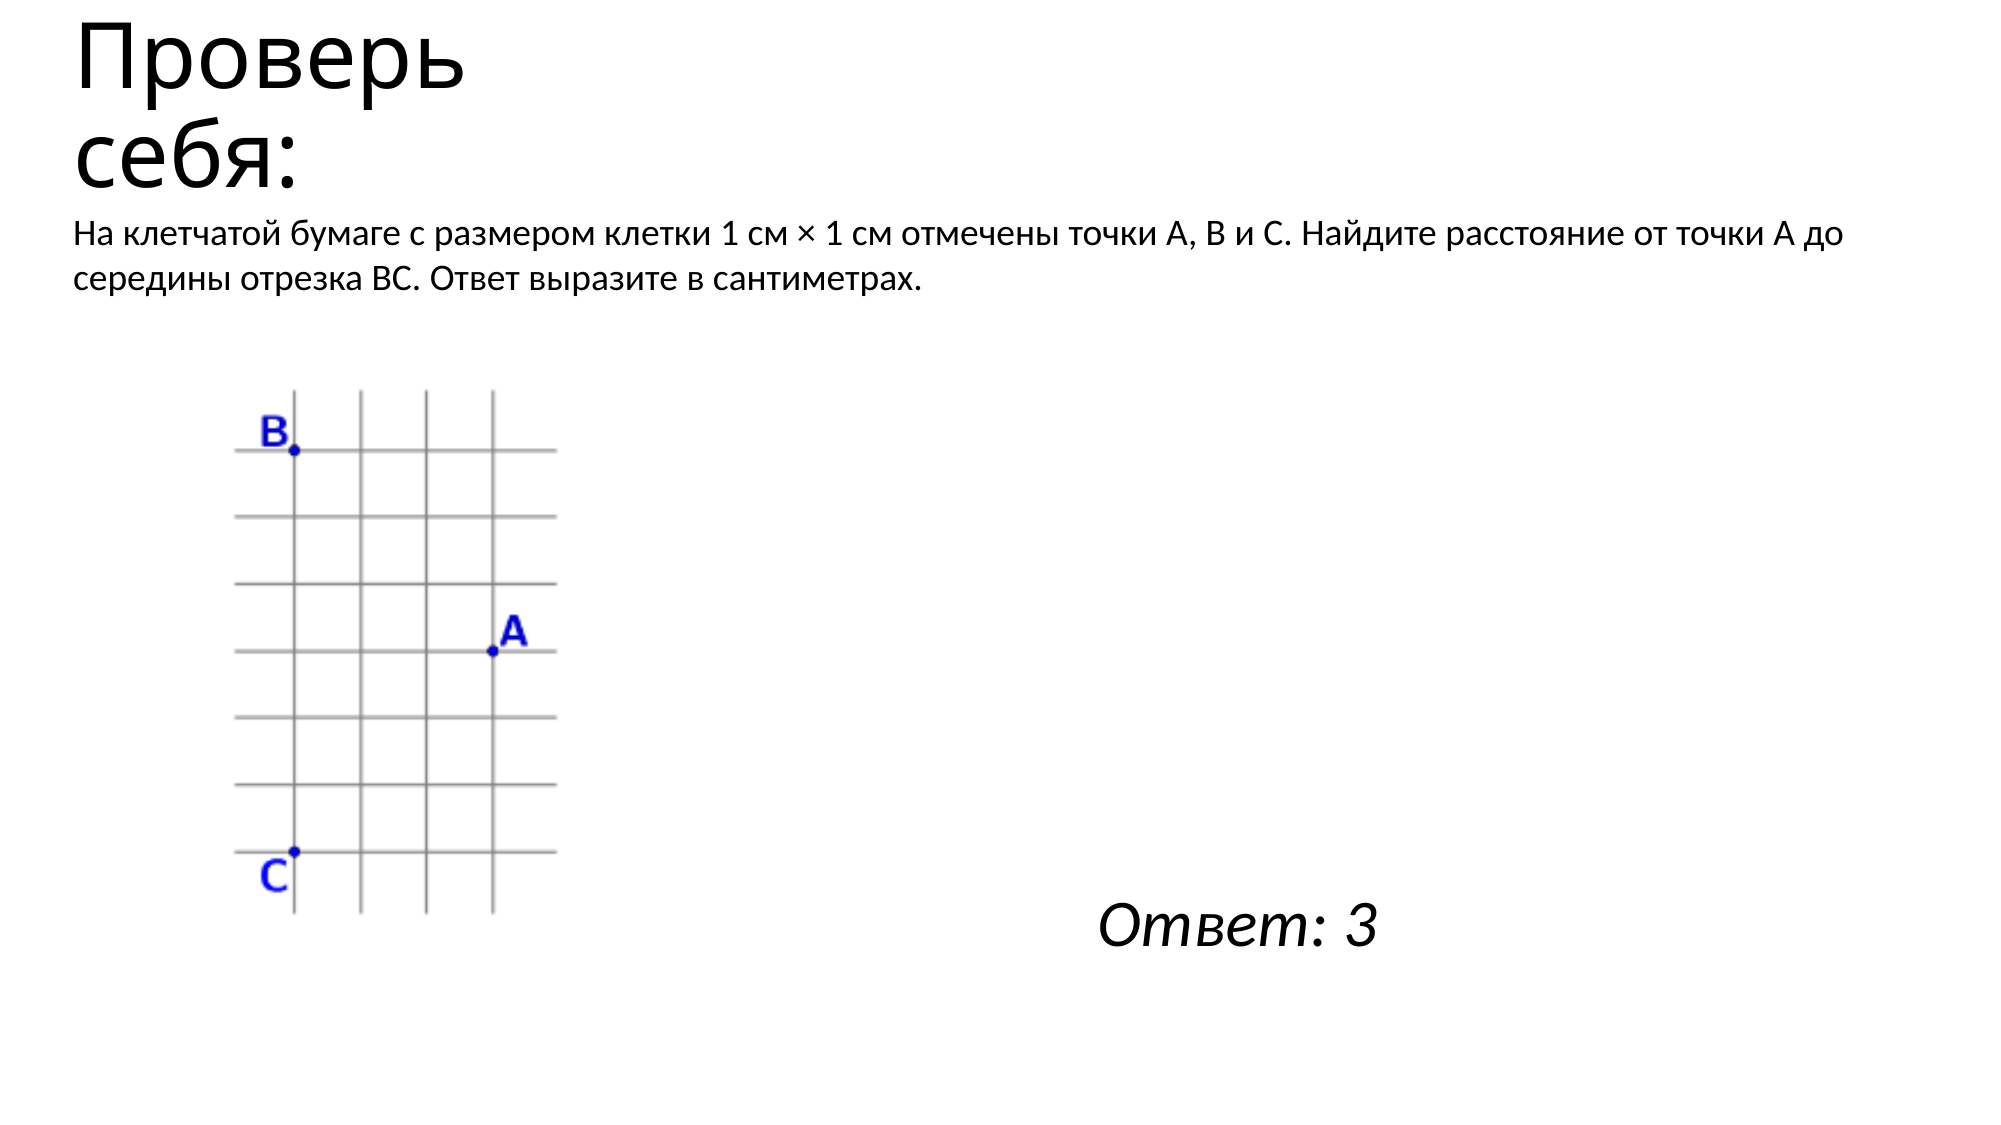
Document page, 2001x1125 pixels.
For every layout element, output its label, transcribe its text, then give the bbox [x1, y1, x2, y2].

title Проверь себя: [58, 0, 671, 200]
picture [214, 372, 583, 925]
text_box На клетчатой бумаге с размером клетки 1 см × 1 см отмечены точки А, В и С. Найдите расстояние от точки А до середины отрезка ВС. Ответ выразите в сантиметрах. [58, 200, 1928, 306]
text_box Ответ: 3 [1082, 872, 1520, 968]
